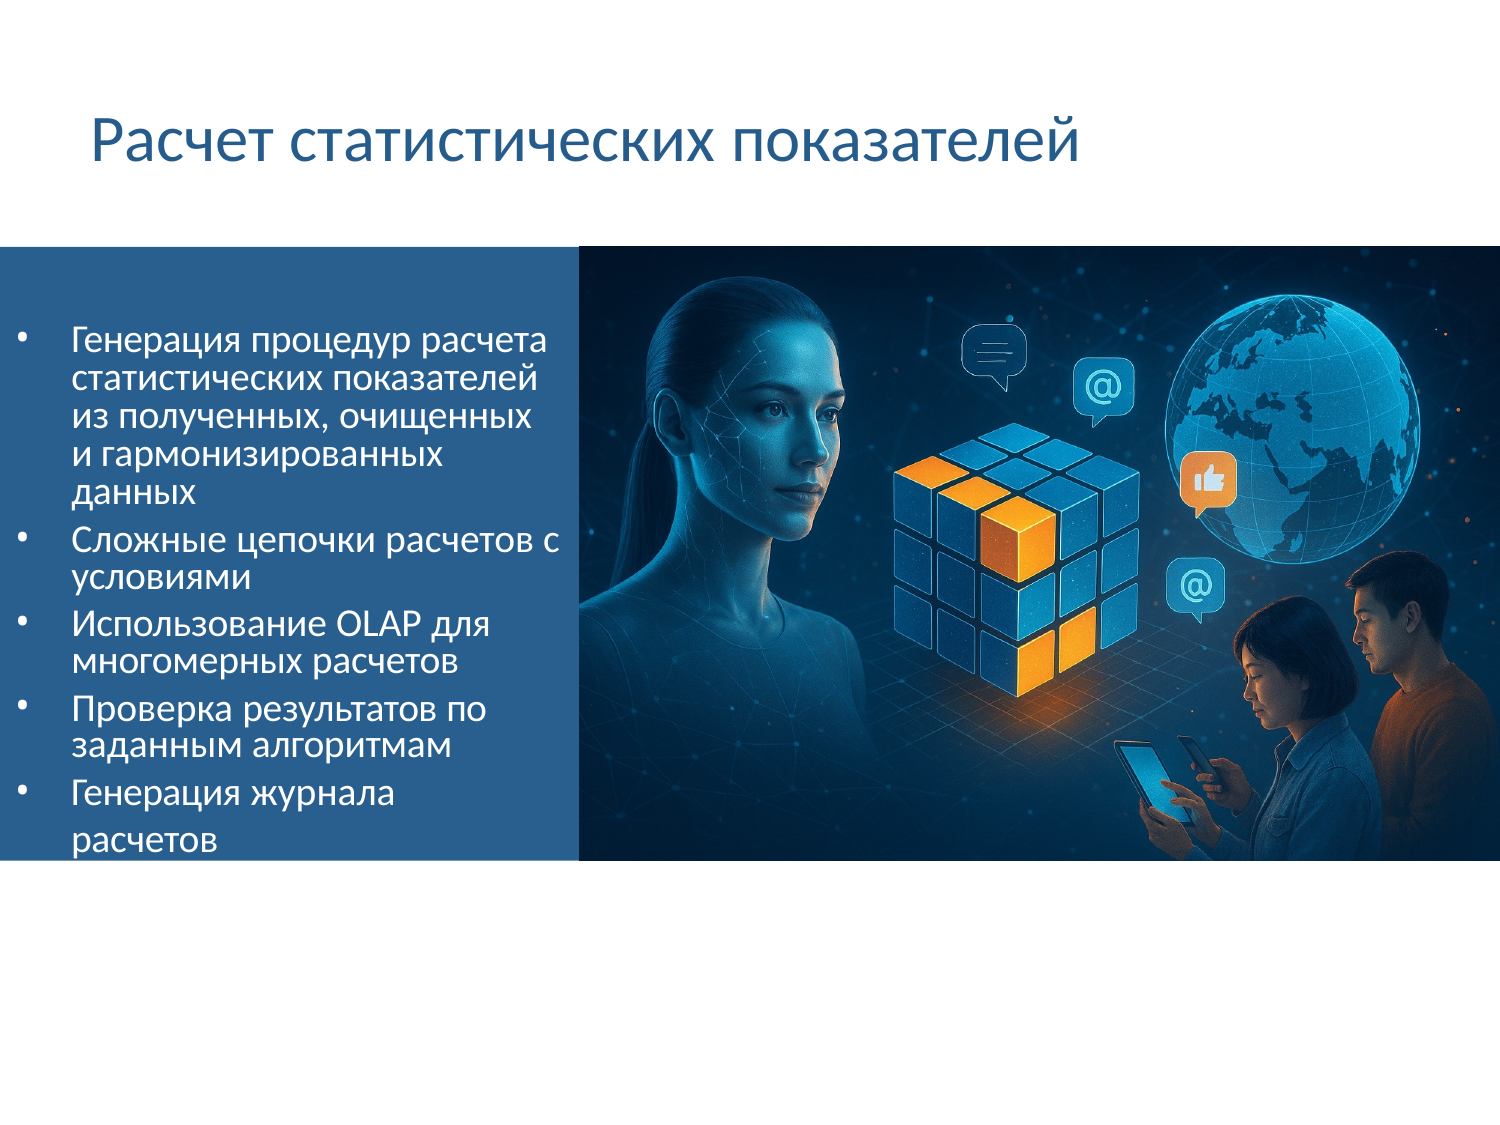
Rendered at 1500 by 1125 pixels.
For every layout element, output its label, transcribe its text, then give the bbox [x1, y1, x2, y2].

text_box [0, 246, 577, 861]
picture [691, 484, 696, 492]
picture [578, 246, 1500, 862]
text_box Генерация процедур расчета статистических показателей из полученных, очищенных и гармонизированных данных Сложные цепочки расчетов с условиями Использование OLAP для многомерных расчетов Проверка результатов по заданным алгоритмам Генерация журнала расчетов [14, 310, 563, 861]
title Расчет статистических показателей [87, 52, 1378, 246]
